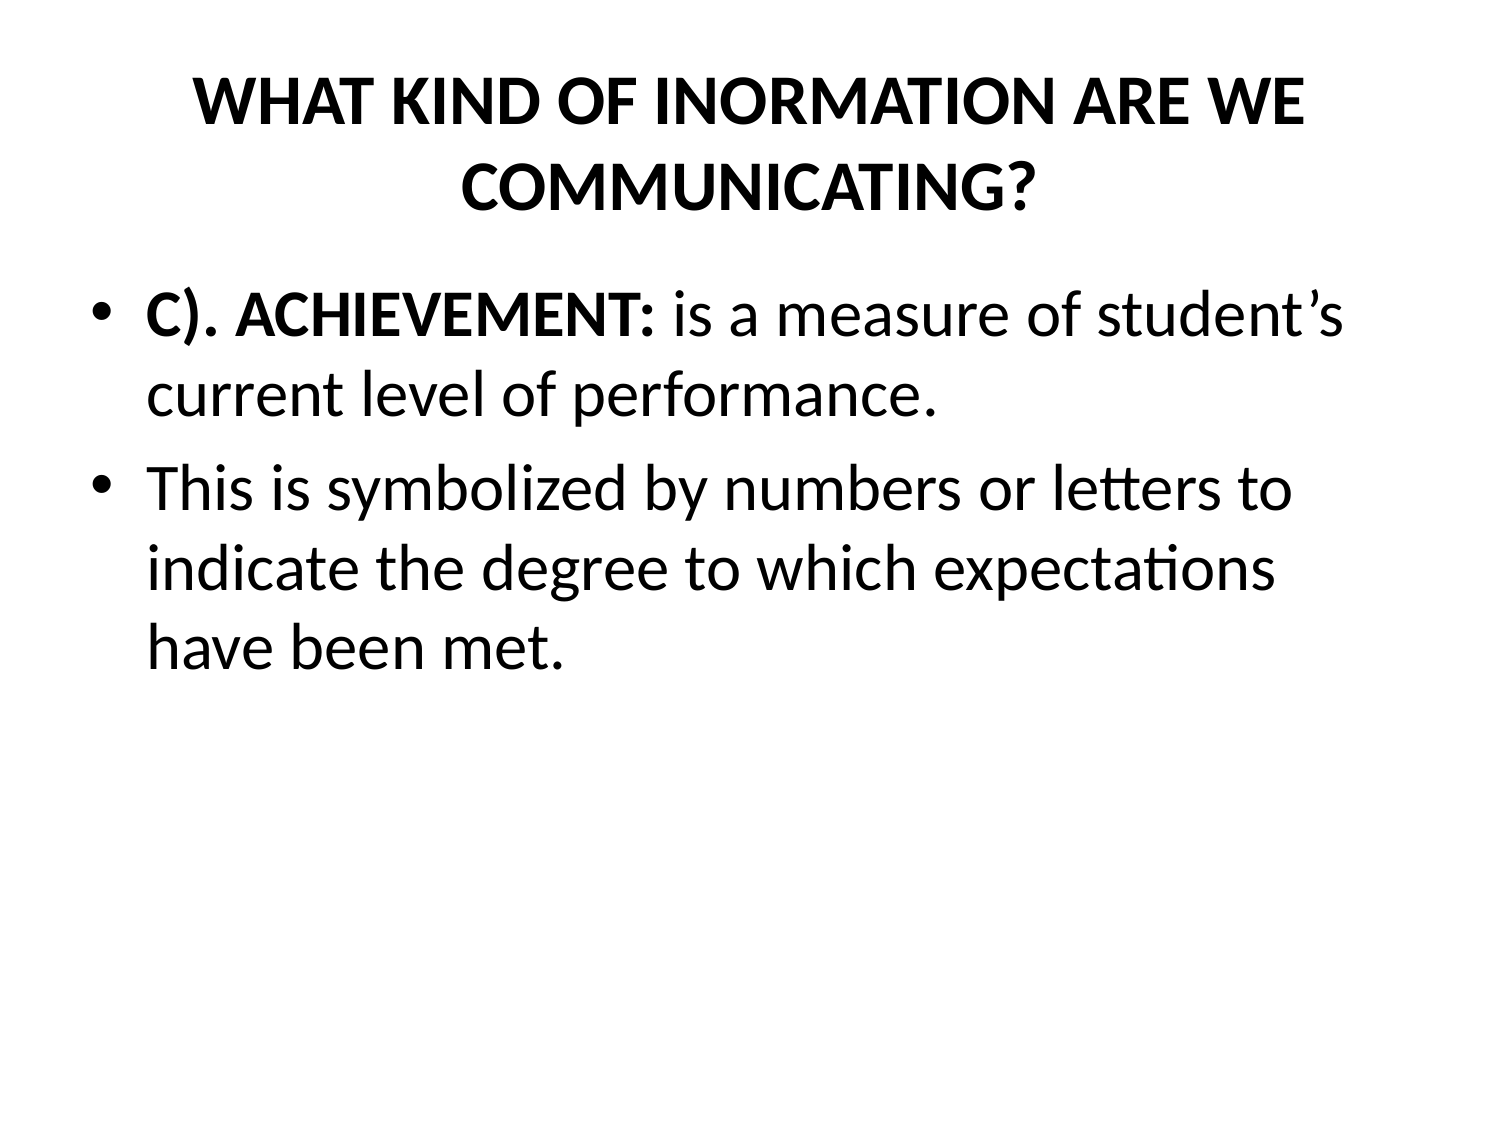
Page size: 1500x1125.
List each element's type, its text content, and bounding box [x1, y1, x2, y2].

title WHAT KIND OF INORMATION ARE WE COMMUNICATING? [75, 45, 1425, 233]
list C). ACHIEVEMENT: is a measure of student’s current level of performance. This is symbolized by numbers or letters to indicate the degree to which expectations have been met. [75, 262, 1425, 1005]
